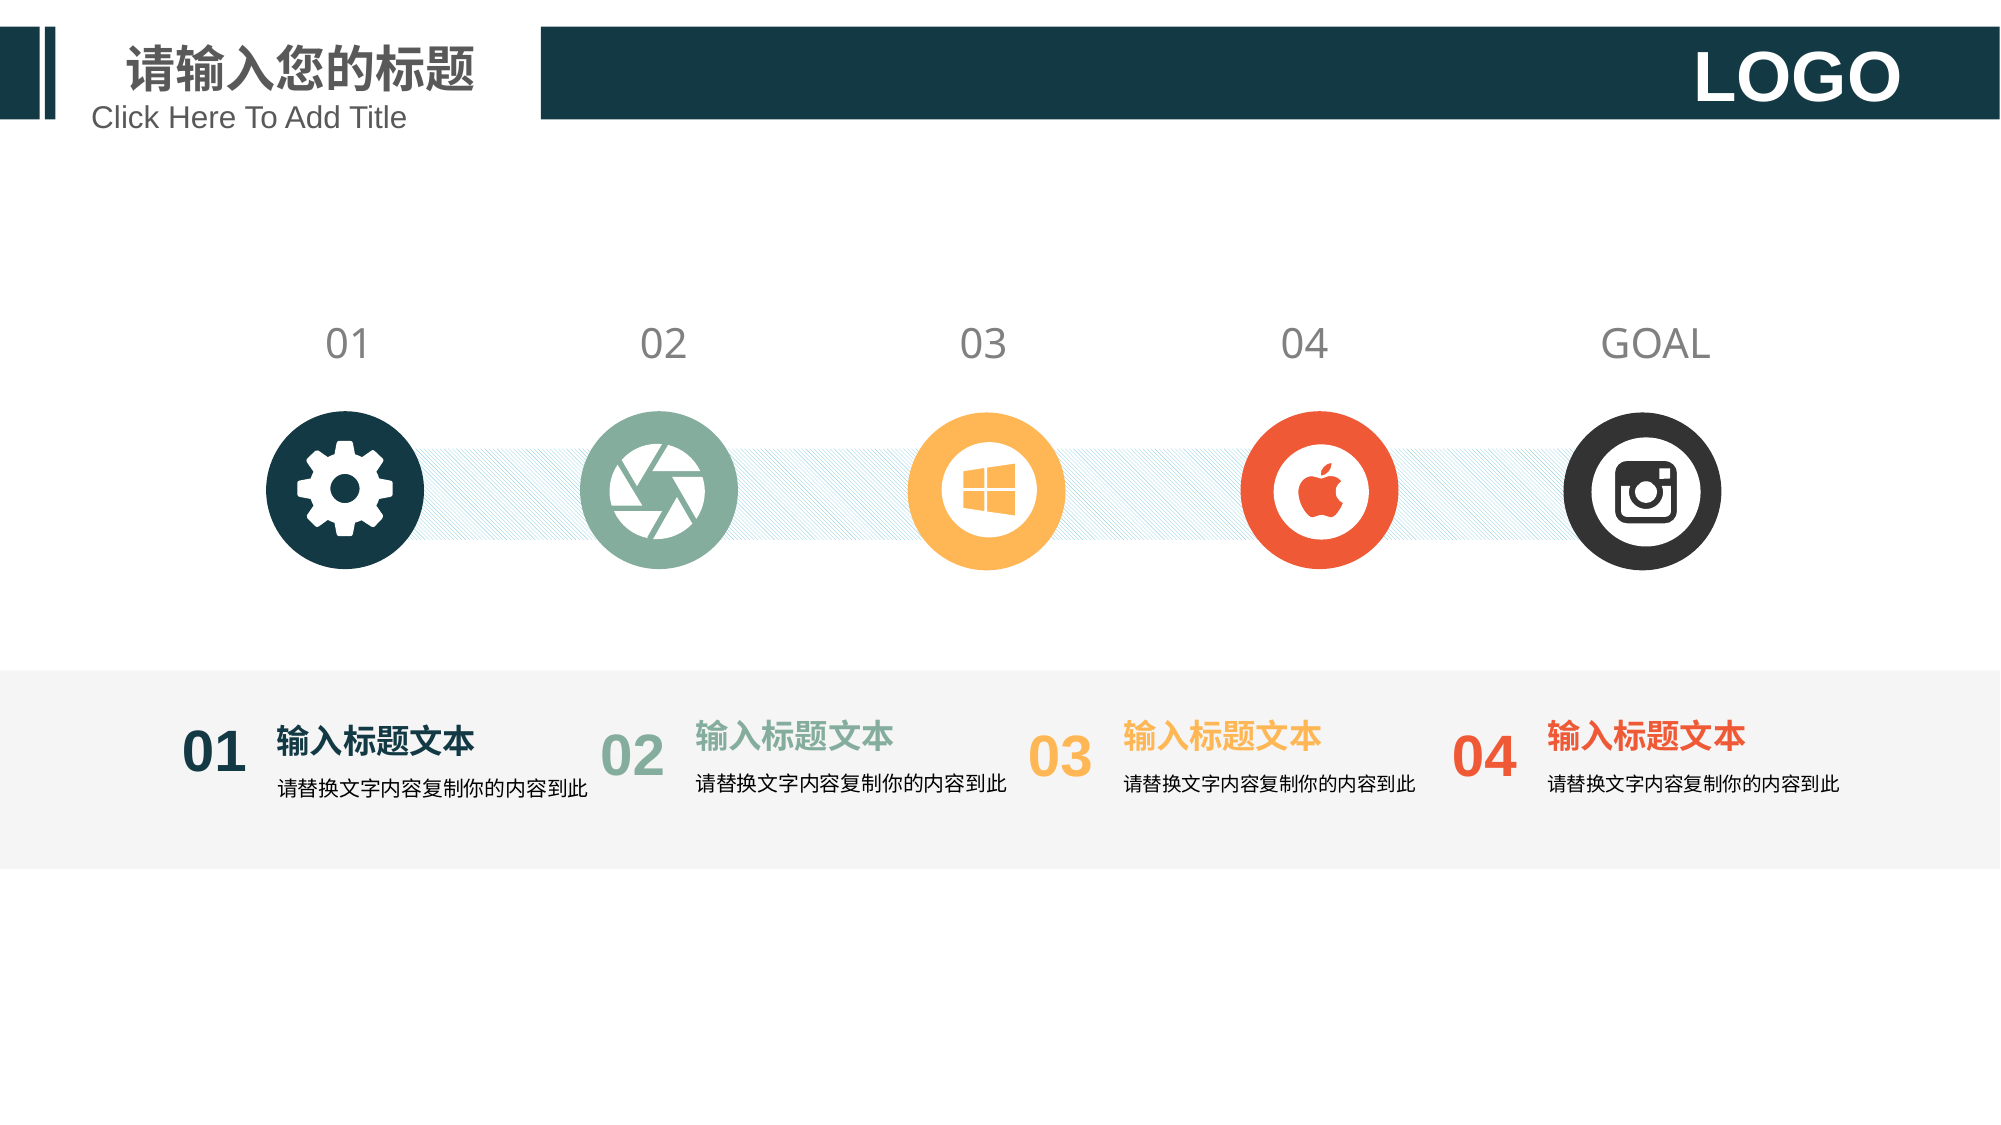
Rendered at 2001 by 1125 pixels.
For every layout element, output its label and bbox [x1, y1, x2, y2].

text_box [585, 710, 1013, 832]
text_box [1013, 710, 1437, 832]
text_box [1437, 710, 1896, 832]
text_box [0, 669, 2000, 870]
text_box [167, 705, 634, 836]
text_box [266, 309, 1722, 571]
